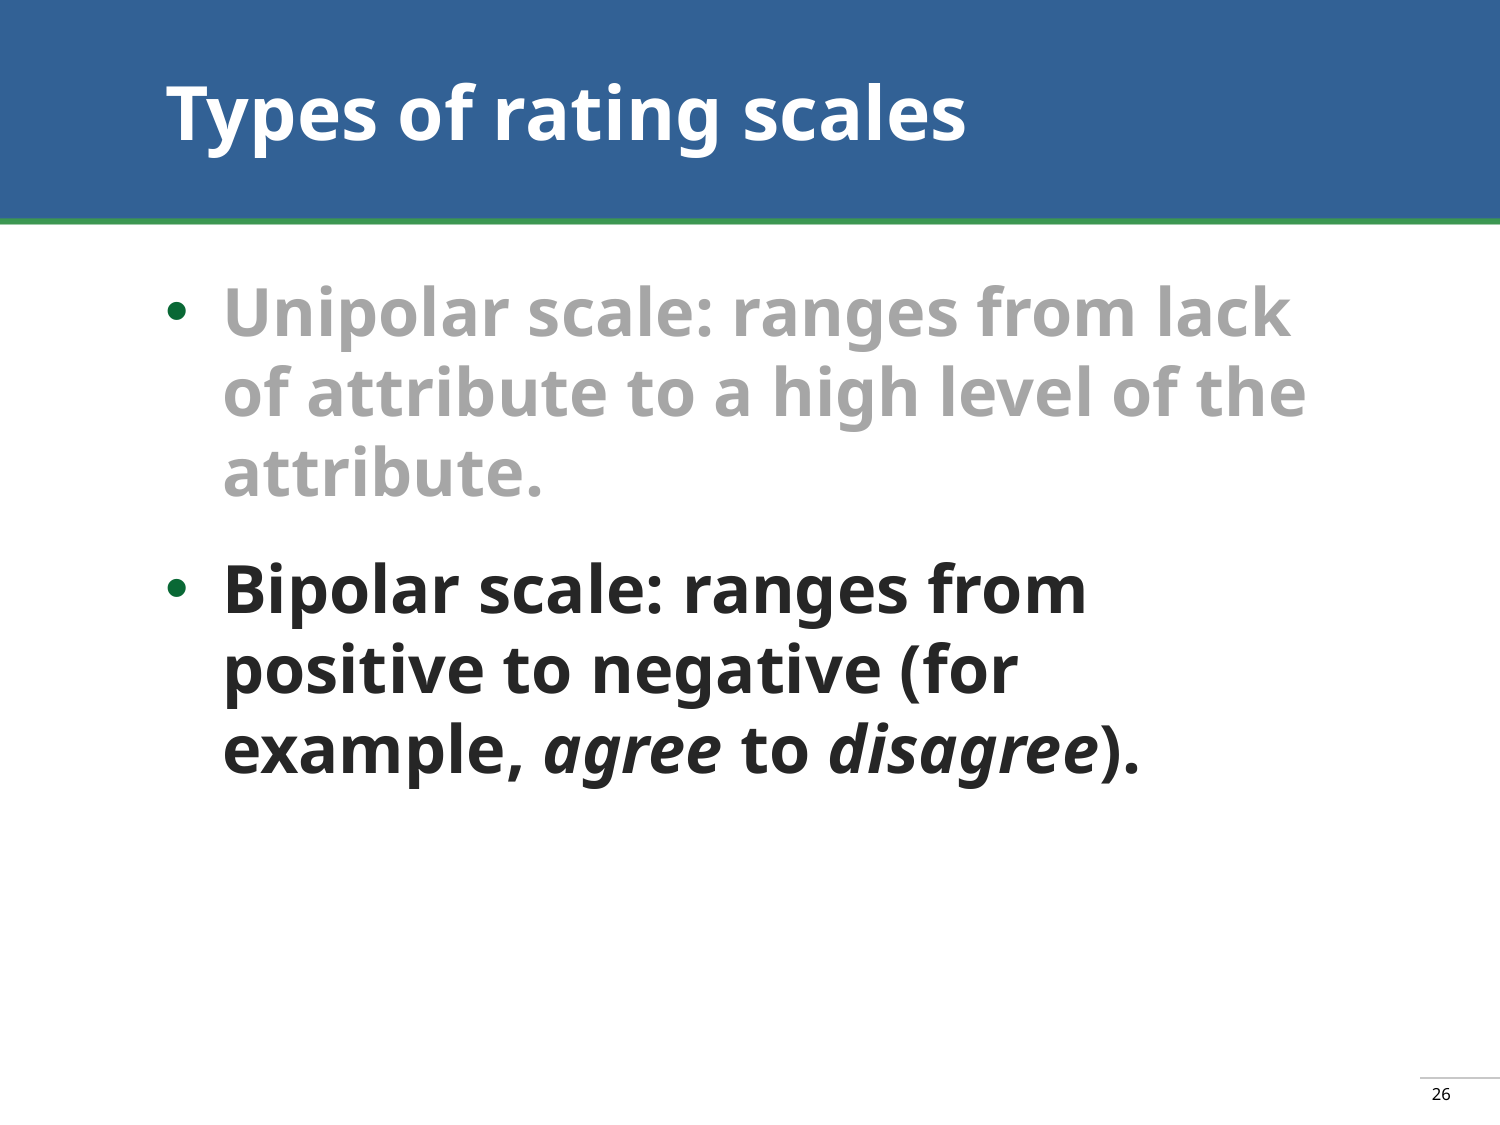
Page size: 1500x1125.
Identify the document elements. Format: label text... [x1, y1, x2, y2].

picture [0, 0, 1500, 1125]
slide_number 26 [1431, 1085, 1458, 1106]
list Unipolar scale: ranges from lack of attribute to a high level of the attribute. Bipolar scale: ranges from positive to negative (for example, agree to disagree). [150, 262, 1350, 1005]
title Types of rating scales [150, 0, 1350, 221]
